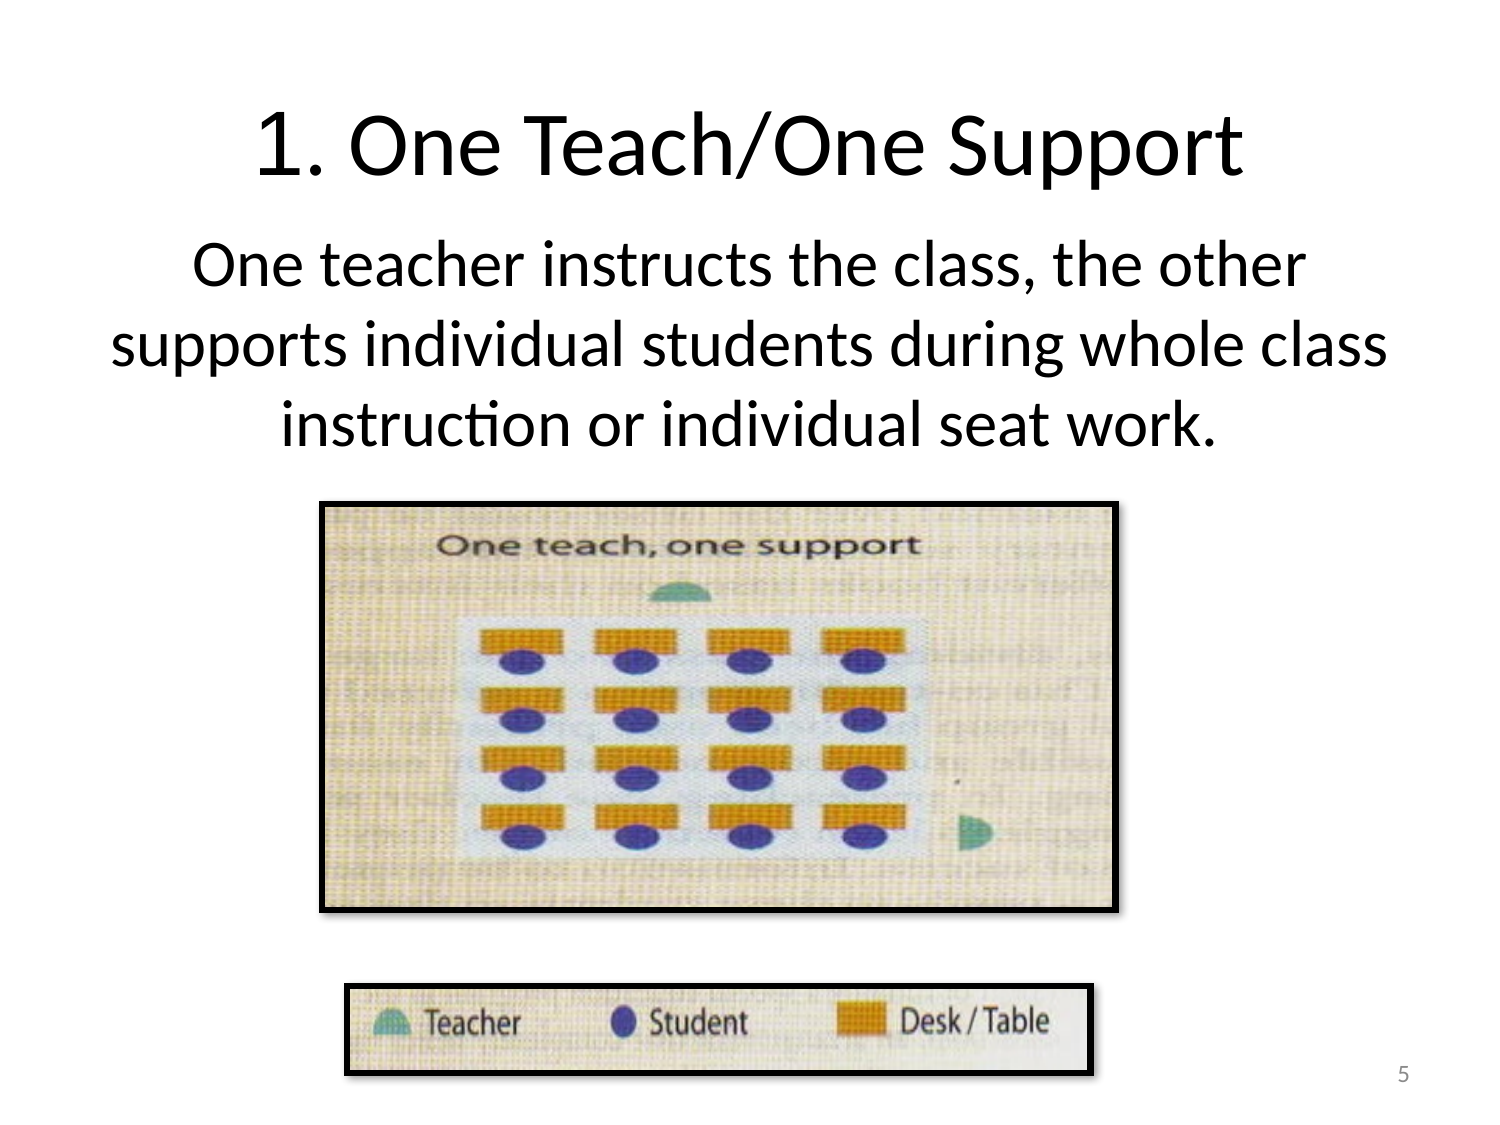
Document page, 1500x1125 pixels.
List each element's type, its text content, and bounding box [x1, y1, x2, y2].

picture [349, 988, 1088, 1070]
title 1. One Teach/One Support [75, 45, 1425, 212]
list One teacher instructs the class, the other supports individual students during whole class instruction or individual seat work. [75, 212, 1425, 1005]
slide_number 5 [1074, 1042, 1425, 1103]
picture [324, 506, 1113, 908]
